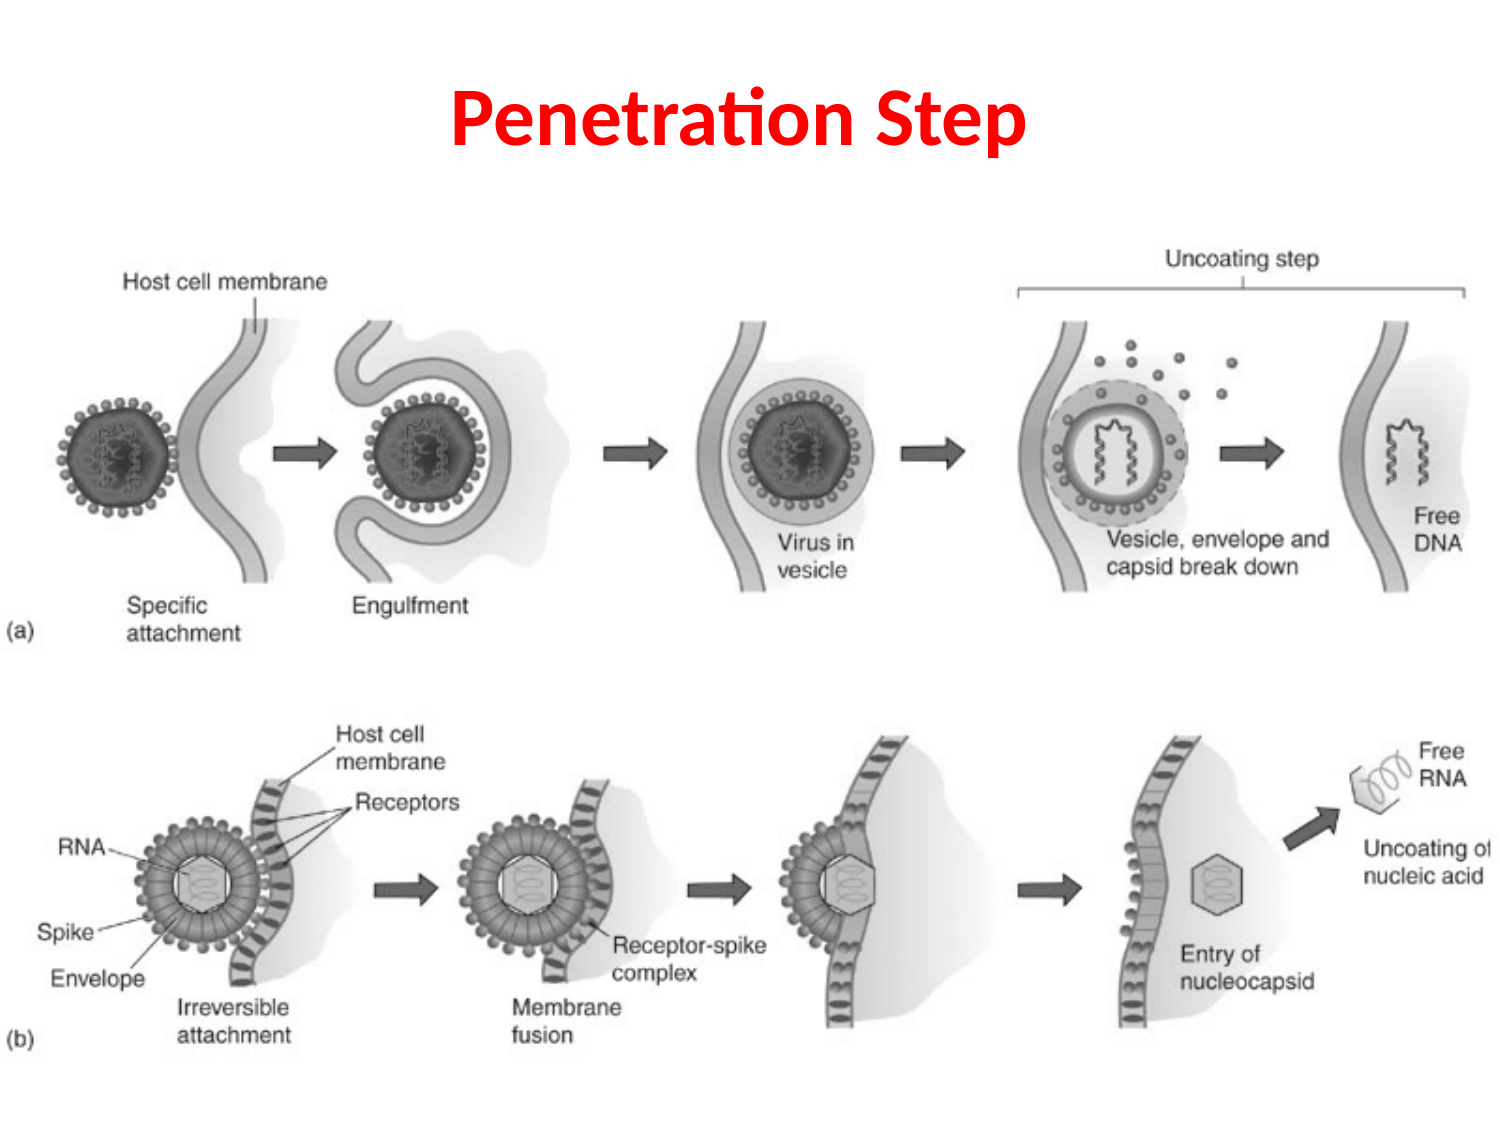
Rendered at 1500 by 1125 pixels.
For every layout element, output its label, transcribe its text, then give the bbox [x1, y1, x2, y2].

picture [0, 231, 1500, 1059]
title Penetration Step [64, 30, 1415, 194]
